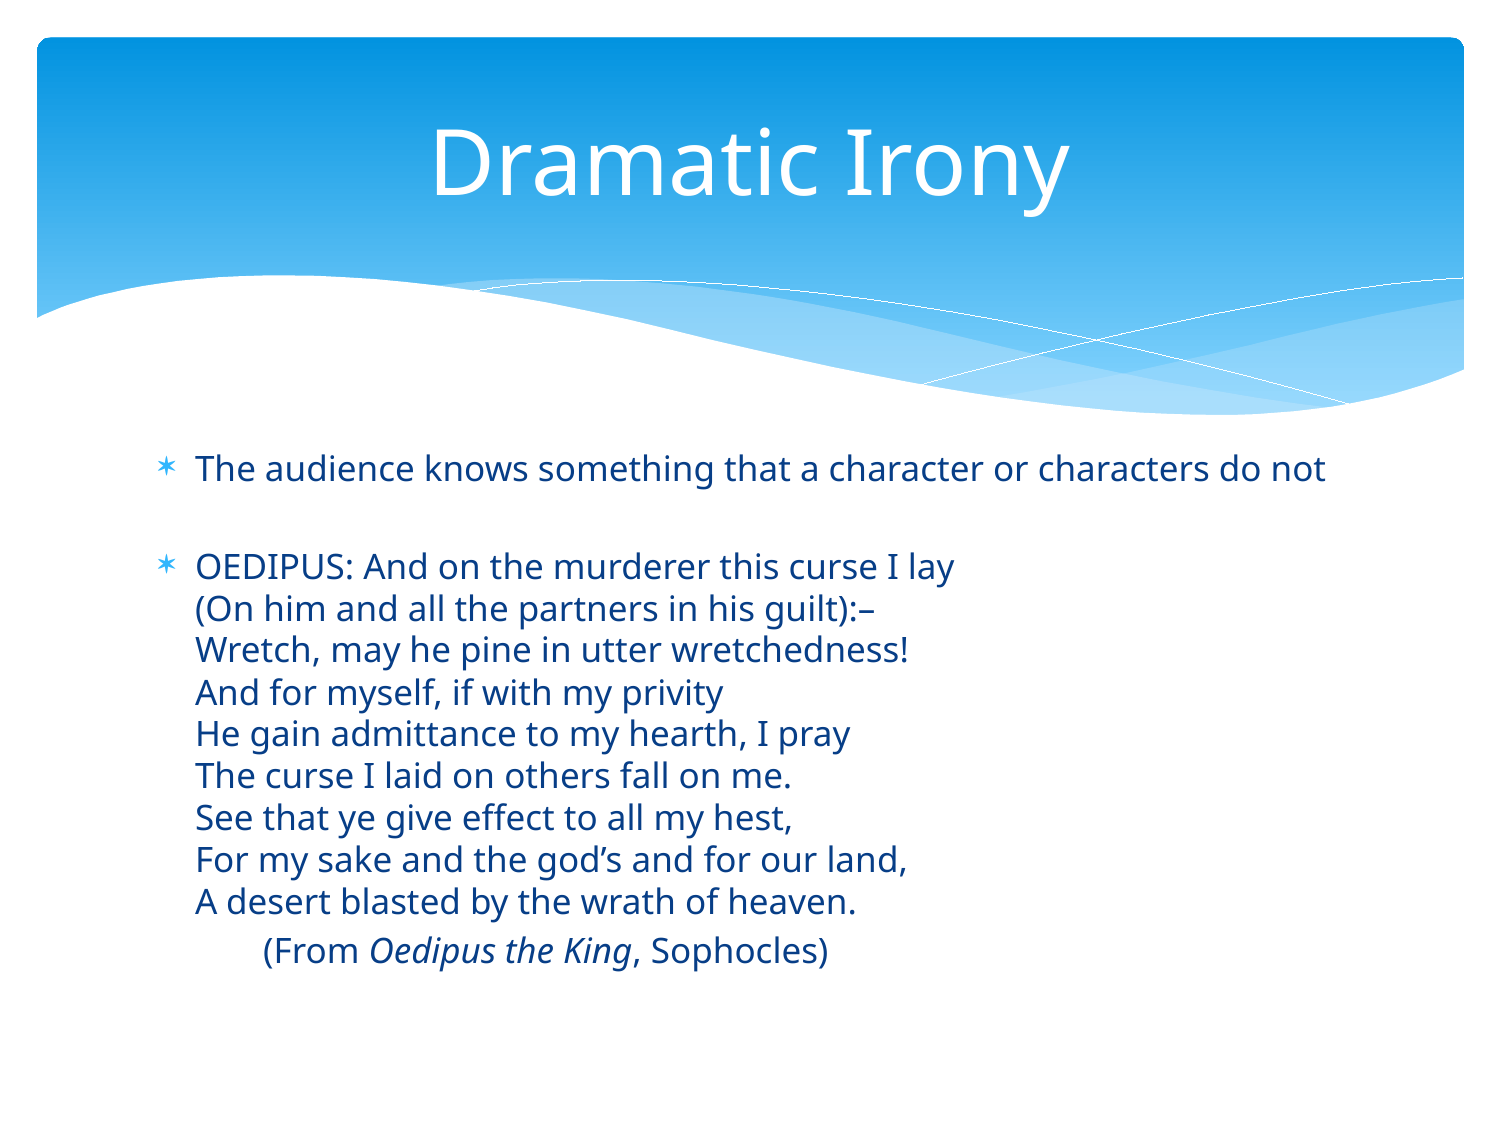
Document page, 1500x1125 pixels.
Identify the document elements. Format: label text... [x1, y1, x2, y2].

list The audience knows something that a character or characters do not OEDIPUS: And on the murderer this curse I lay (On him and all the partners in his guilt):– Wretch, may he pine in utter wretchedness! And for myself, if with my privity He gain admittance to my hearth, I pray The curse I laid on others fall on me. See that ye give effect to all my hest, For my sake and the god’s and for our land, A desert blasted by the wrath of heaven. (From Oedipus the King, Sophocles) [143, 438, 1359, 1005]
title Dramatic Irony [75, 55, 1425, 261]
